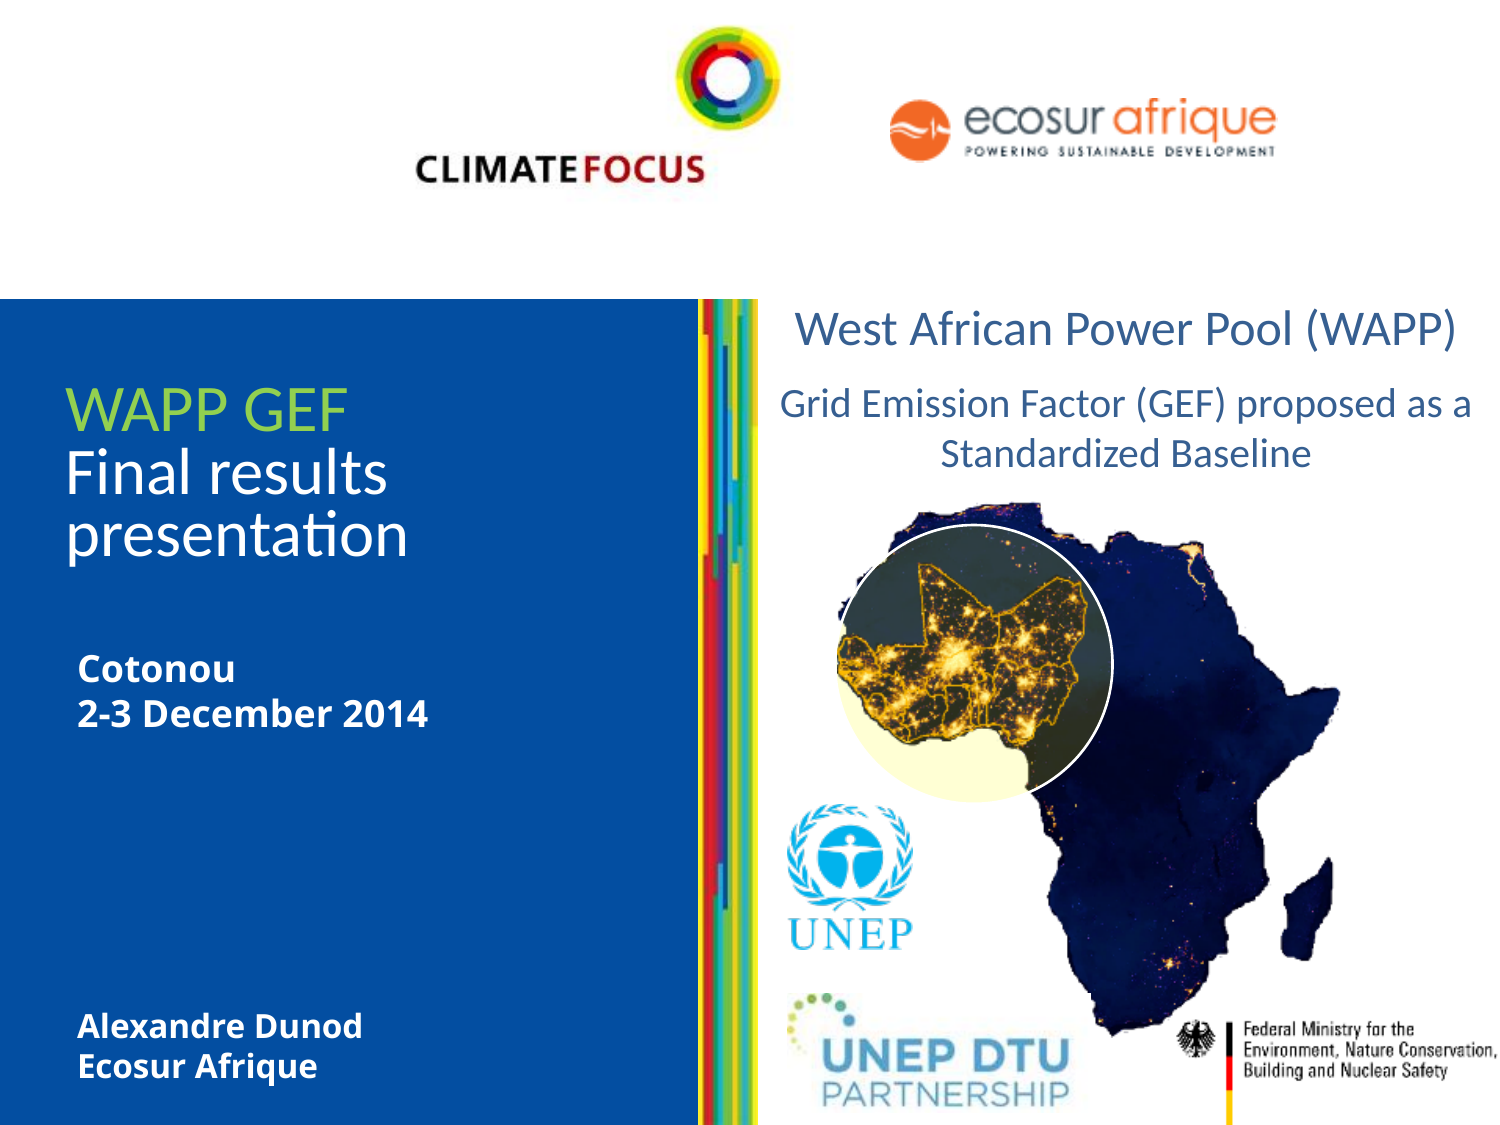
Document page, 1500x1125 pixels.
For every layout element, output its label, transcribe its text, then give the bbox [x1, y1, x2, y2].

picture [890, 97, 1278, 163]
title WAPP GEF Final results presentation [50, 375, 648, 582]
text_box West African Power Pool (WAPP) Grid Emission Factor (GEF) proposed as a Standardized Baseline [762, 287, 1491, 500]
text_box Cotonou 2-3 December 2014 Alexandre Dunod Ecosur Afrique [62, 637, 650, 1092]
picture [698, 299, 758, 1125]
picture [391, 1, 806, 208]
picture [787, 500, 1500, 1125]
